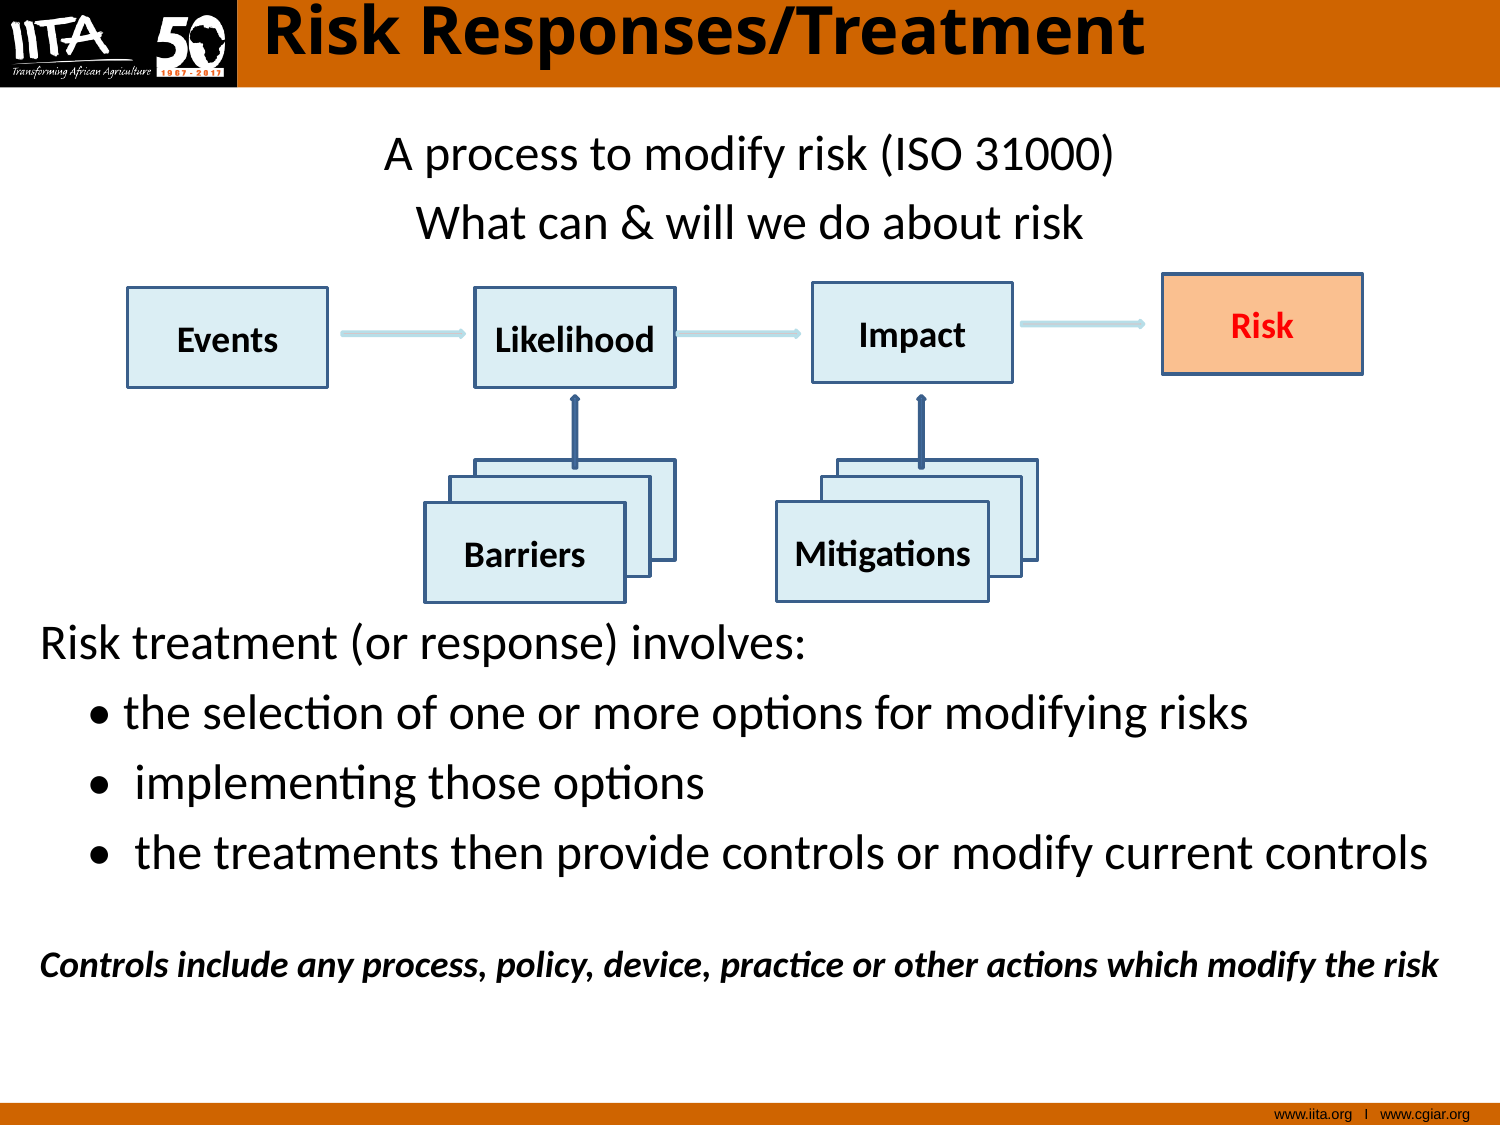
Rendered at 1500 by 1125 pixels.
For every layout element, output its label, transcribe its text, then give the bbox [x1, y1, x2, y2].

list A process to modify risk (ISO 31000) What can & will we do about risk Risk treatment (or response) involves: • the selection of one or more options for modifying risks • implementing those options • the treatments then provide controls or modify current controls Controls include any process, policy, device, practice or other actions which modify the risk [24, 112, 1475, 1075]
text_box Mitigations [775, 500, 990, 603]
text_box [675, 328, 802, 339]
text_box [836, 458, 1039, 562]
text_box [820, 475, 1023, 578]
text_box [473, 458, 677, 562]
title Risk Responses/Treatment [262, 0, 1475, 88]
text_box [340, 328, 467, 339]
text_box [569, 394, 581, 470]
text_box [448, 475, 652, 578]
text_box Risk [1161, 272, 1364, 376]
text_box Events [126, 286, 329, 389]
text_box Barriers [423, 501, 627, 604]
picture [11, 15, 225, 79]
text_box Impact [811, 281, 1014, 384]
text_box Likelihood [473, 286, 677, 389]
text_box [916, 394, 927, 470]
text_box [1019, 318, 1146, 330]
